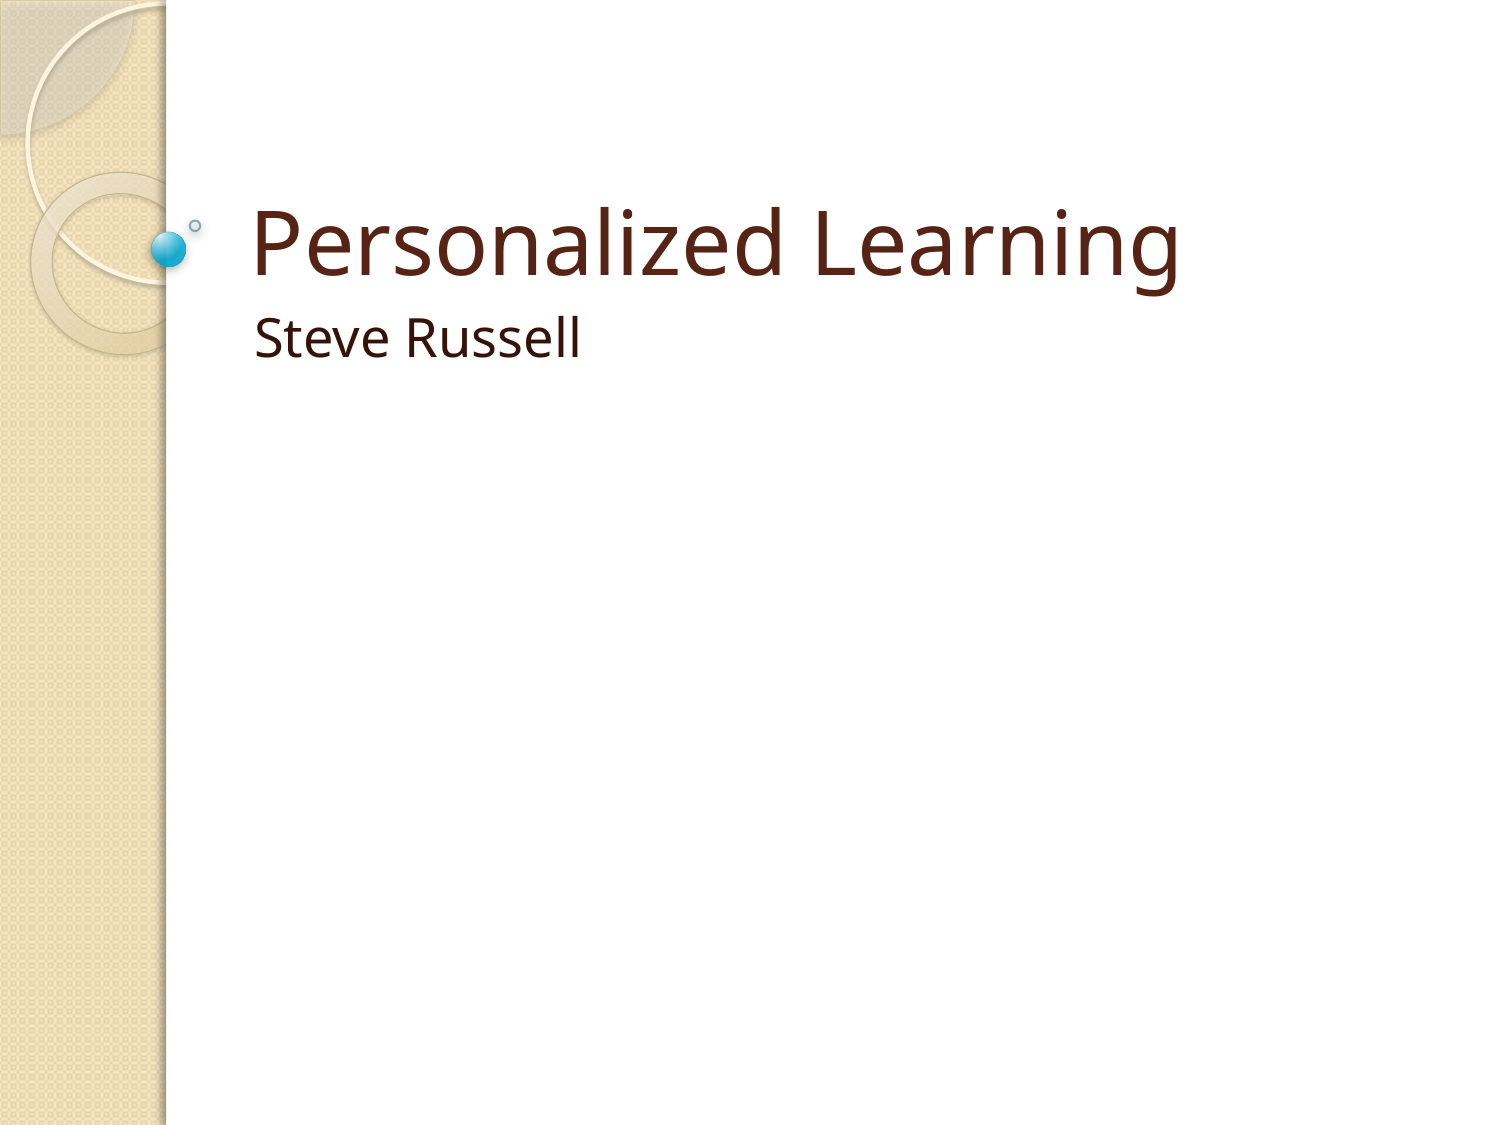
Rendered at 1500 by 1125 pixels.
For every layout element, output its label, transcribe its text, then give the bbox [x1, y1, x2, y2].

title Personalized Learning [234, 59, 1450, 301]
subtitle Steve Russell [234, 303, 1450, 591]
